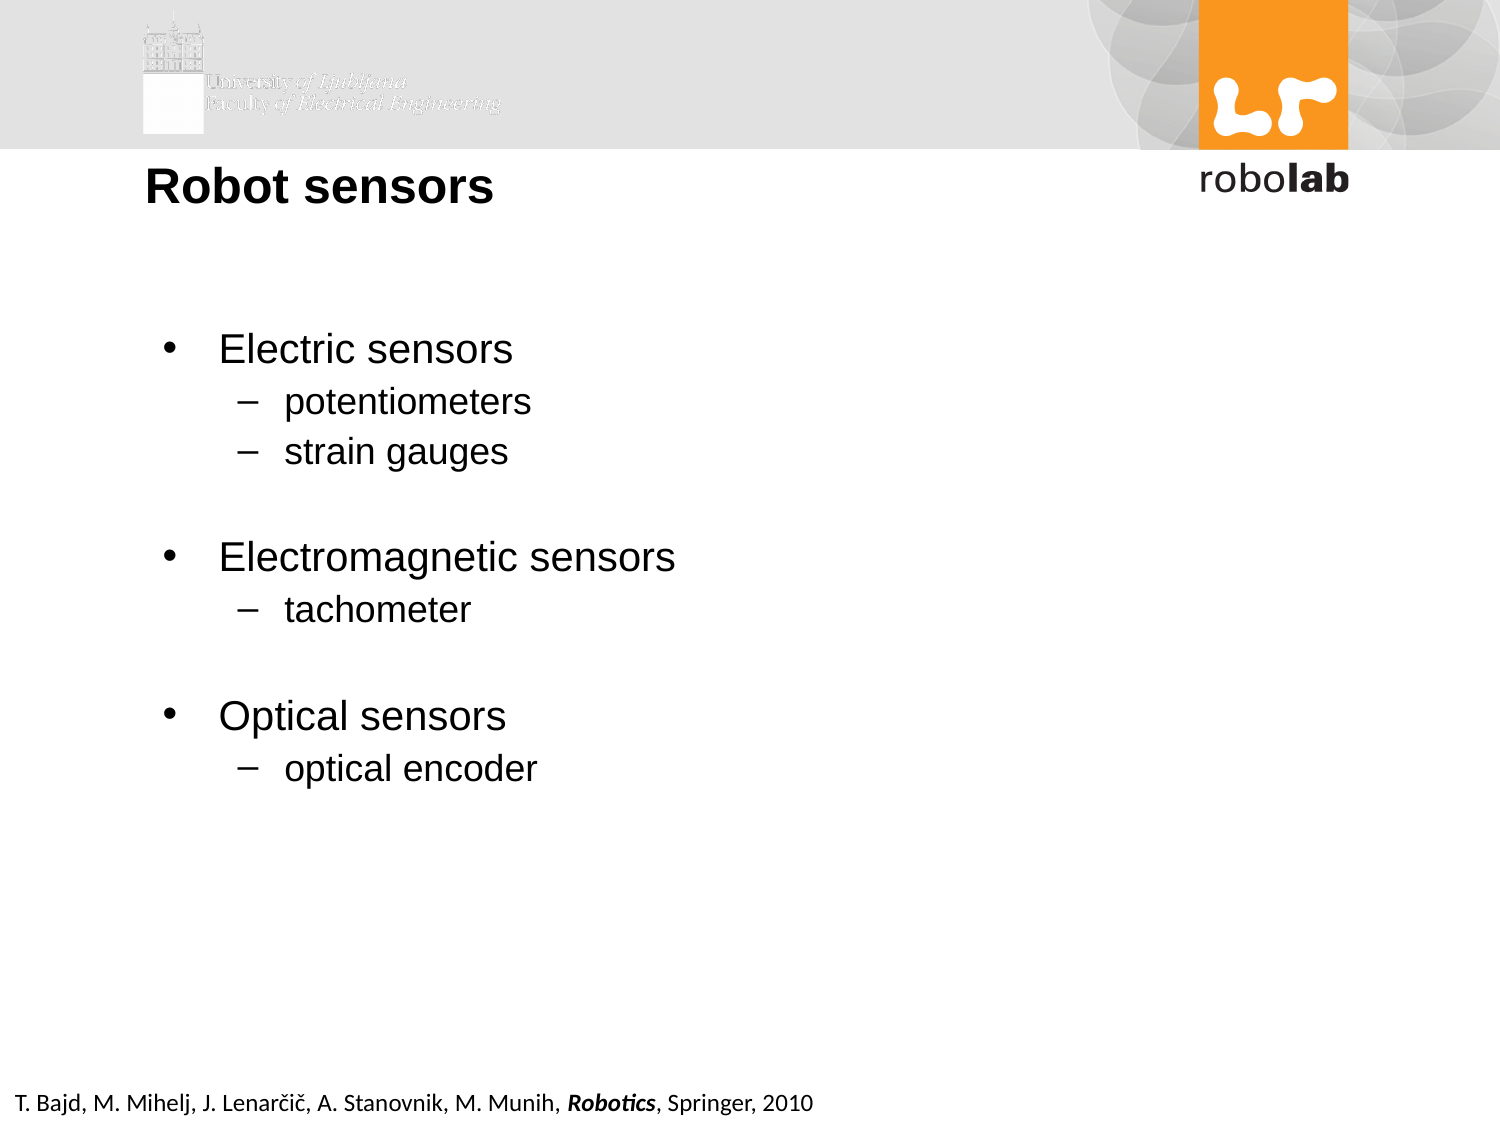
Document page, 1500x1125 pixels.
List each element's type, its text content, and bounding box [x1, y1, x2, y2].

text_box Electric sensors potentiometers strain gauges Electromagnetic sensors tachometer Optical sensors optical encoder [147, 314, 1341, 1006]
picture [998, 0, 1500, 196]
title Robot sensors [129, 94, 1311, 272]
picture [143, 10, 501, 94]
